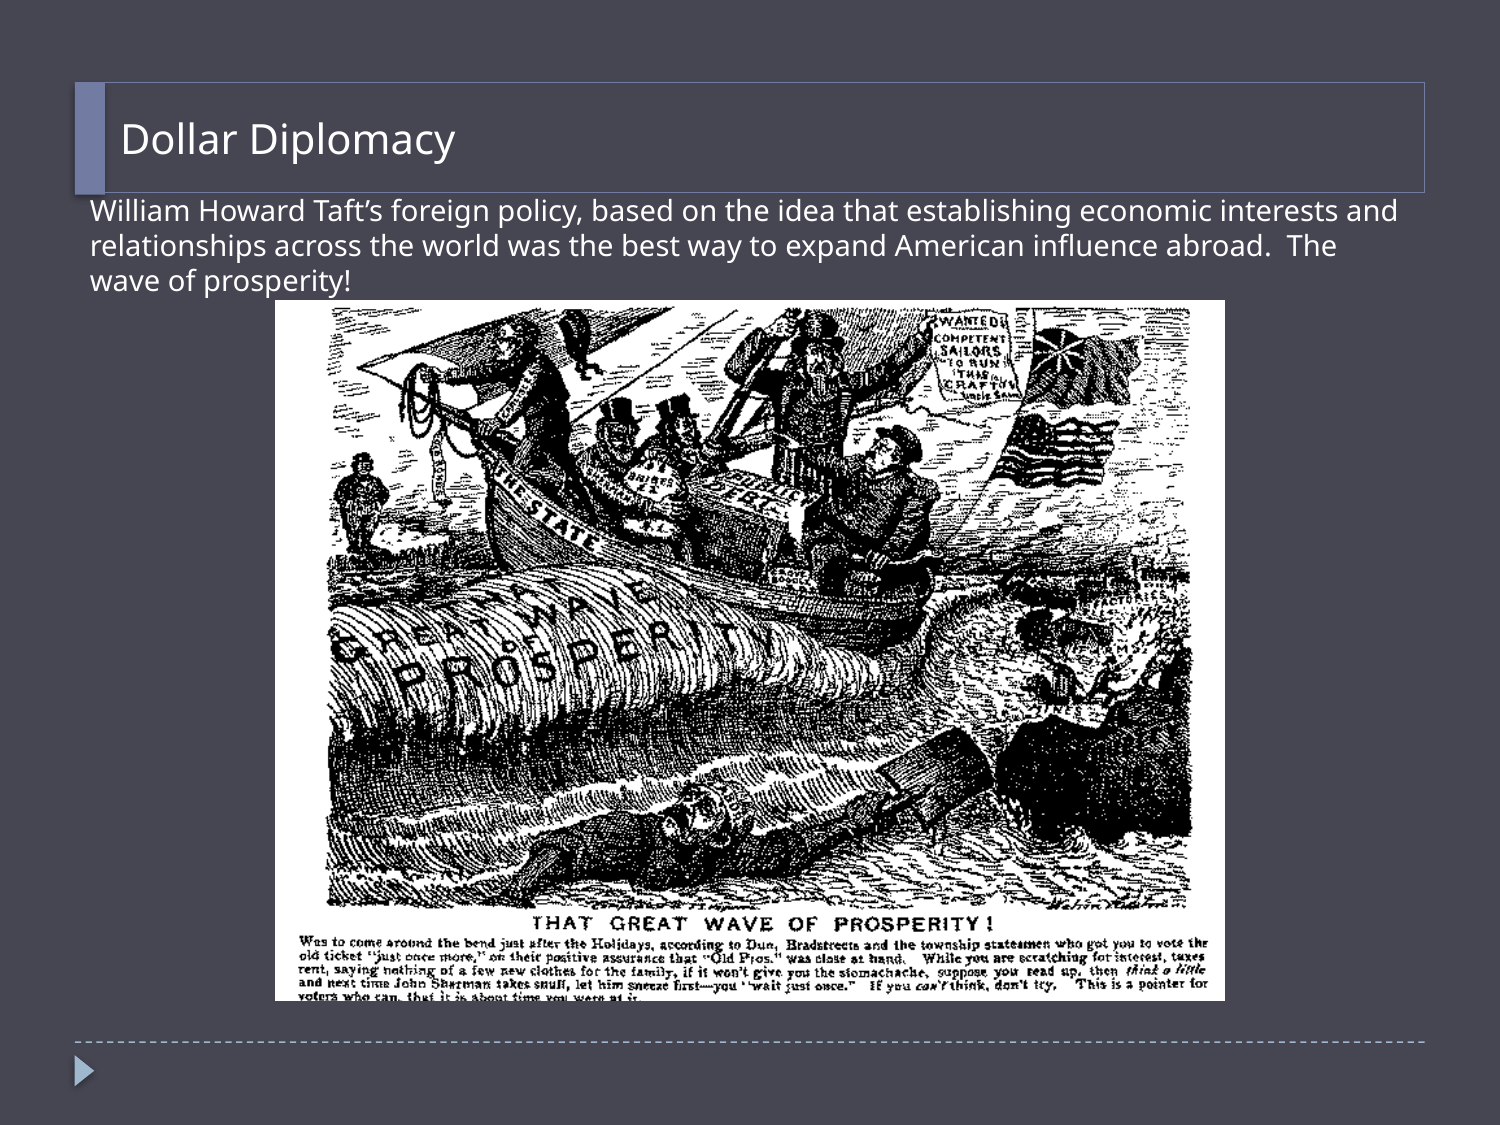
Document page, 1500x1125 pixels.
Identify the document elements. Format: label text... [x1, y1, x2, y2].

picture [274, 299, 1226, 1001]
list William Howard Taft’s foreign policy, based on the idea that establishing economic interests and relationships across the world was the best way to expand American influence abroad. The wave of prosperity! [75, 200, 1425, 338]
title Dollar Diplomacy [75, 82, 1425, 193]
